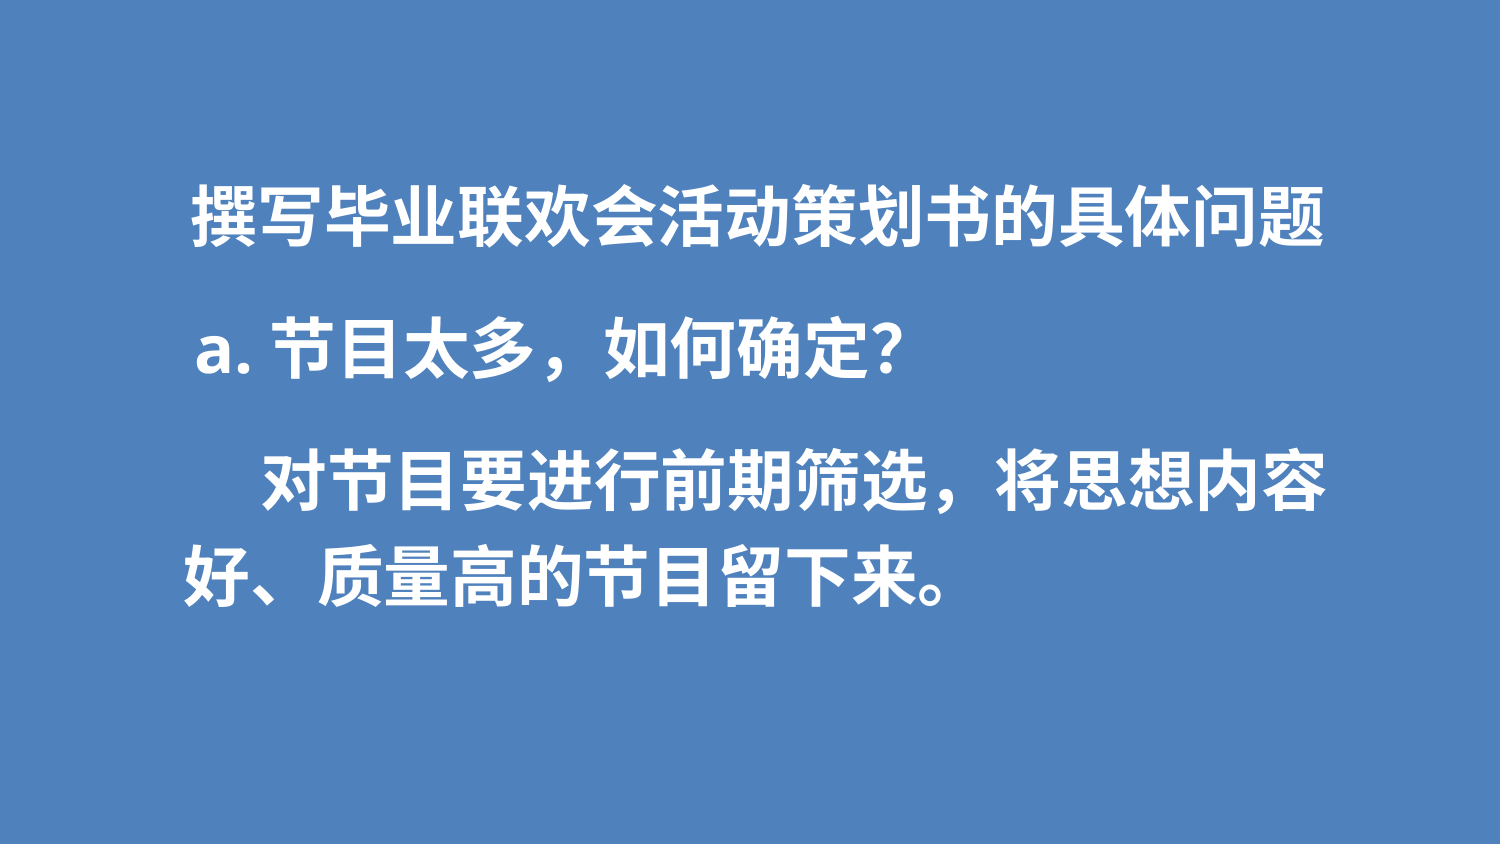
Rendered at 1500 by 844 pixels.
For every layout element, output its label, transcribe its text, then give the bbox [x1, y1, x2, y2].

text_box a.节目太多，如何确定？ [179, 283, 952, 395]
text_box 撰写毕业联欢会活动策划书的具体问题 [174, 150, 1343, 264]
text_box 对节目要进行前期筛选，将思想内容好、质量高的节目留下来。 [168, 415, 1400, 622]
